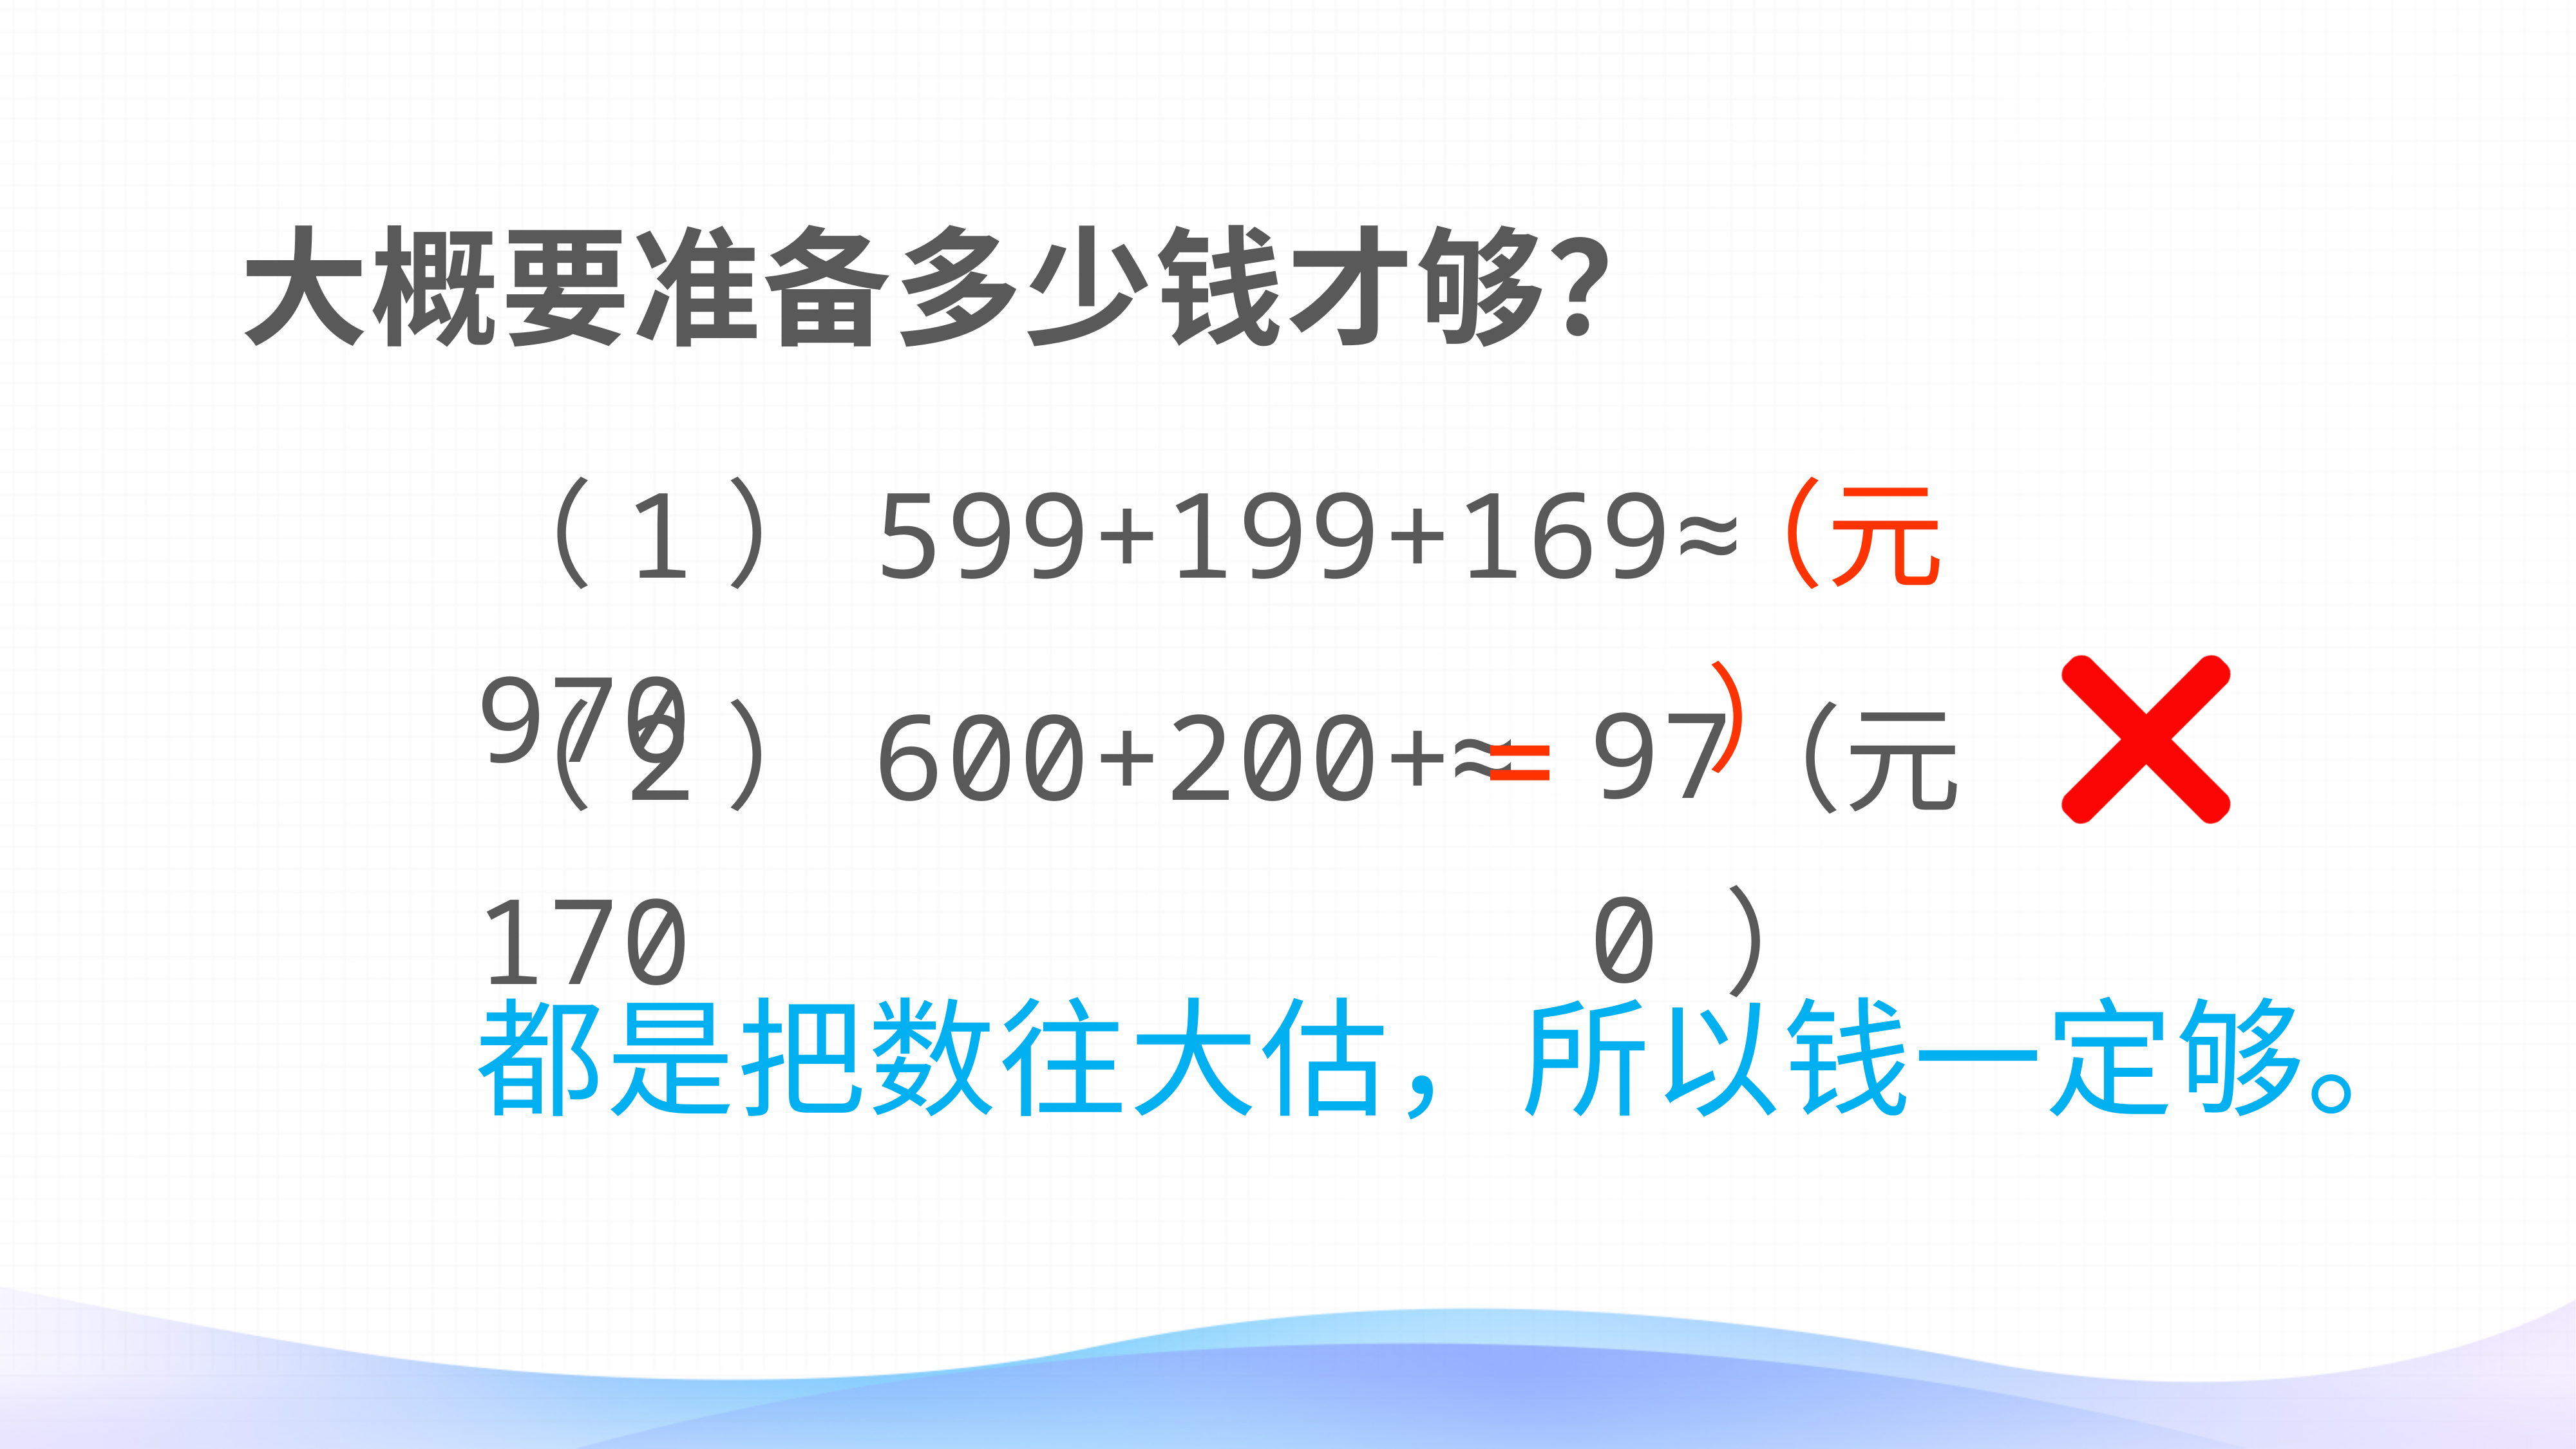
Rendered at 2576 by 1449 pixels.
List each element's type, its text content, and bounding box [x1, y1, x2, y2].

text_box = [1470, 633, 1643, 790]
text_box 大概要准备多少钱才够？ [229, 160, 1802, 350]
picture [0, 0, 2576, 1449]
text_box （2）600+200+170 [465, 639, 1437, 797]
text_box （元） [1713, 641, 2061, 799]
text_box （元） [1696, 417, 2043, 574]
text_box （1）599+199+169≈970 [465, 417, 1696, 574]
text_box 970 [1611, 638, 1814, 795]
text_box 都是把数往大估，所以钱一定够。 [465, 931, 2365, 1087]
text_box ≈ [1437, 639, 1611, 797]
